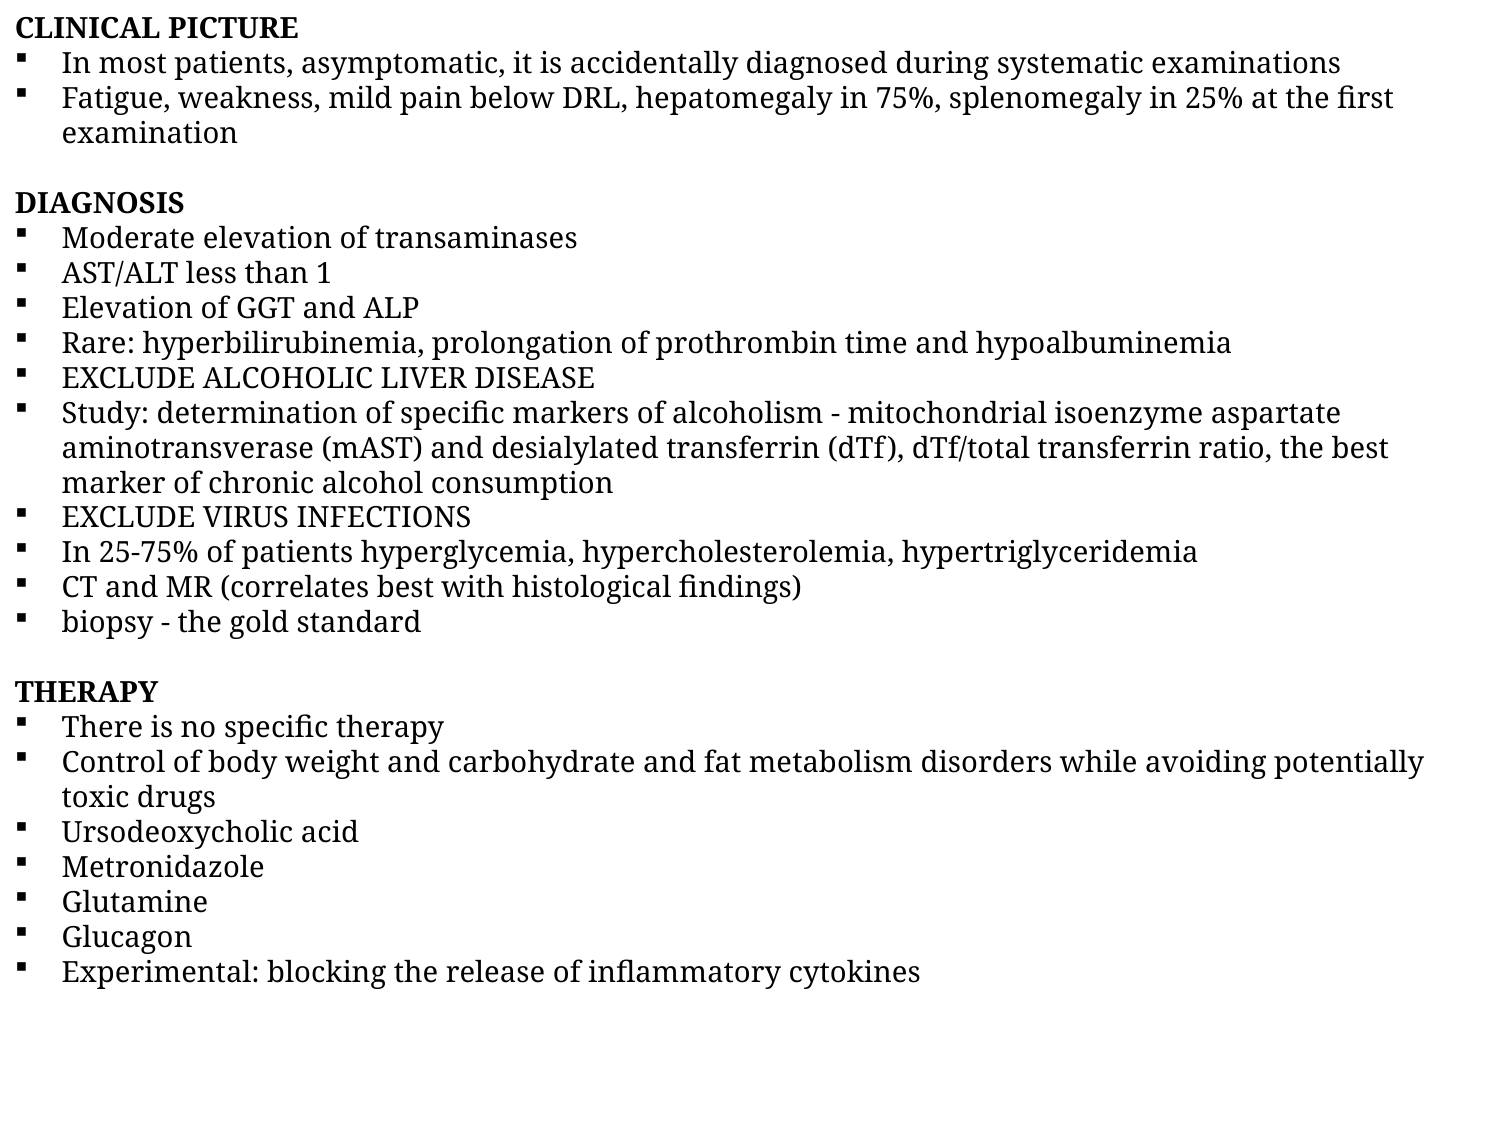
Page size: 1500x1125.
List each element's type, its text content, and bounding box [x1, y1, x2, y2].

text_box CLINICAL PICTURE In most patients, asymptomatic, it is accidentally diagnosed during systematic examinations Fatigue, weakness, mild pain below DRL, hepatomegaly in 75%, splenomegaly in 25% at the first examination DIAGNOSIS Moderate elevation of transaminases AST/ALT less than 1 Elevation of GGT and ALP Rare: hyperbilirubinemia, prolongation of prothrombin time and hypoalbuminemia EXCLUDE ALCOHOLIC LIVER DISEASE Study: determination of specific markers of alcoholism - mitochondrial isoenzyme aspartate aminotransverase (mAST) and desialylated transferrin (dTf), dTf/total transferrin ratio, the best marker of chronic alcohol consumption EXCLUDE VIRUS INFECTIONS In 25-75% of patients hyperglycemia, hypercholesterolemia, hypertriglyceridemia CT and MR (correlates best with histological findings) biopsy - the gold standard THERAPY There is no specific therapy Control of body weight and carbohydrate and fat metabolism disorders while avoiding potentially toxic drugs Ursodeoxycholic acid Metronidazole Glutamine Glucagon Experimental: blocking the release of inflammatory cytokines [0, 2, 1500, 996]
